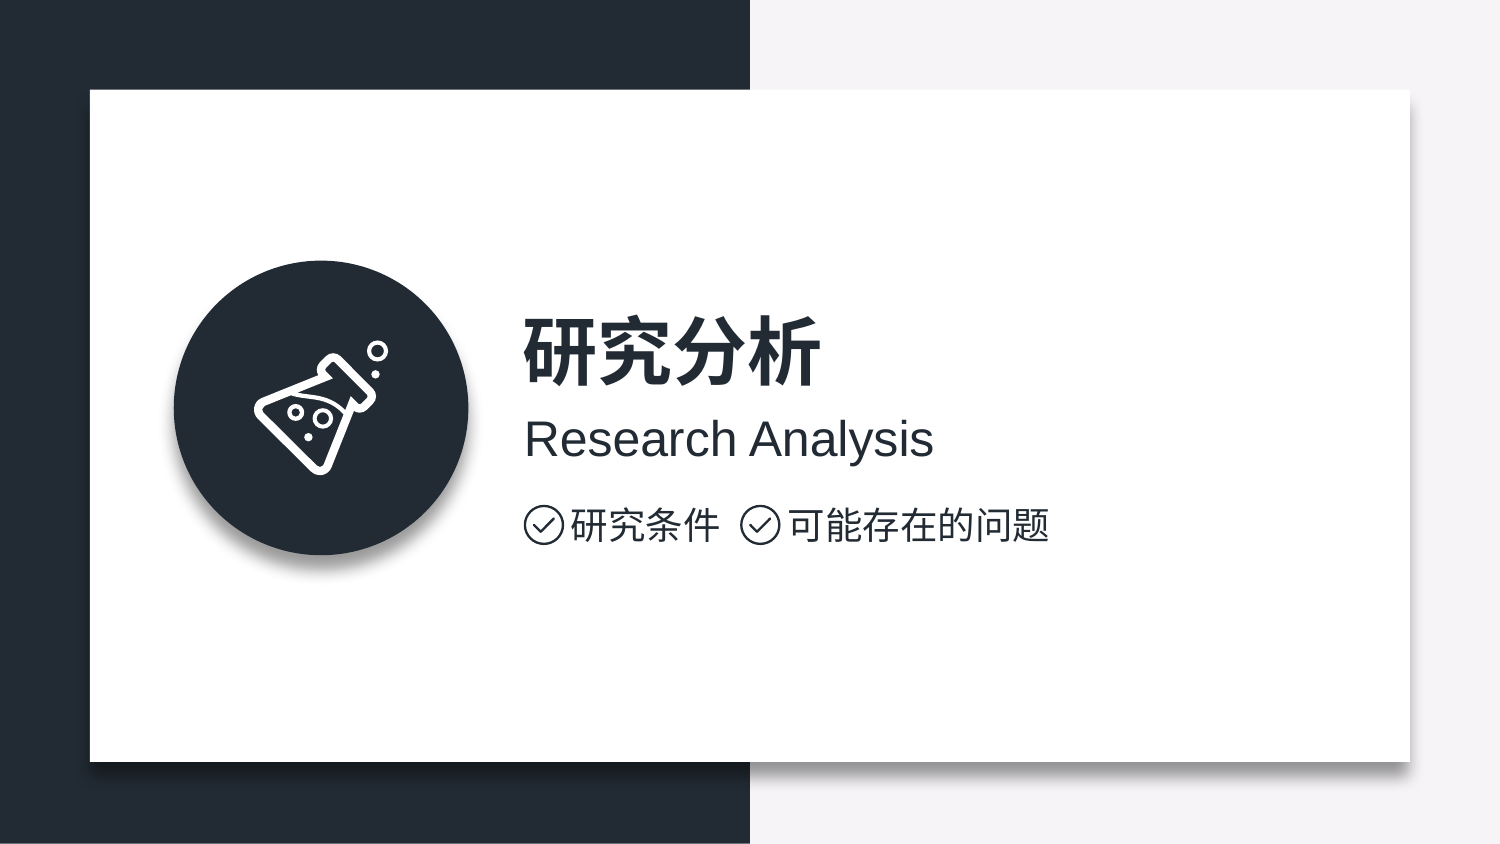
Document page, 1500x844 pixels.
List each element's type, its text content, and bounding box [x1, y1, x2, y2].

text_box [523, 504, 565, 546]
text_box 可能存在的问题 [773, 494, 1066, 555]
text_box Research Analysis [508, 398, 950, 474]
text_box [253, 340, 389, 476]
text_box 研究条件 [556, 494, 736, 555]
text_box 研究分析 [507, 296, 838, 402]
text_box [172, 259, 470, 557]
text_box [740, 504, 781, 546]
text_box [89, 89, 1411, 763]
